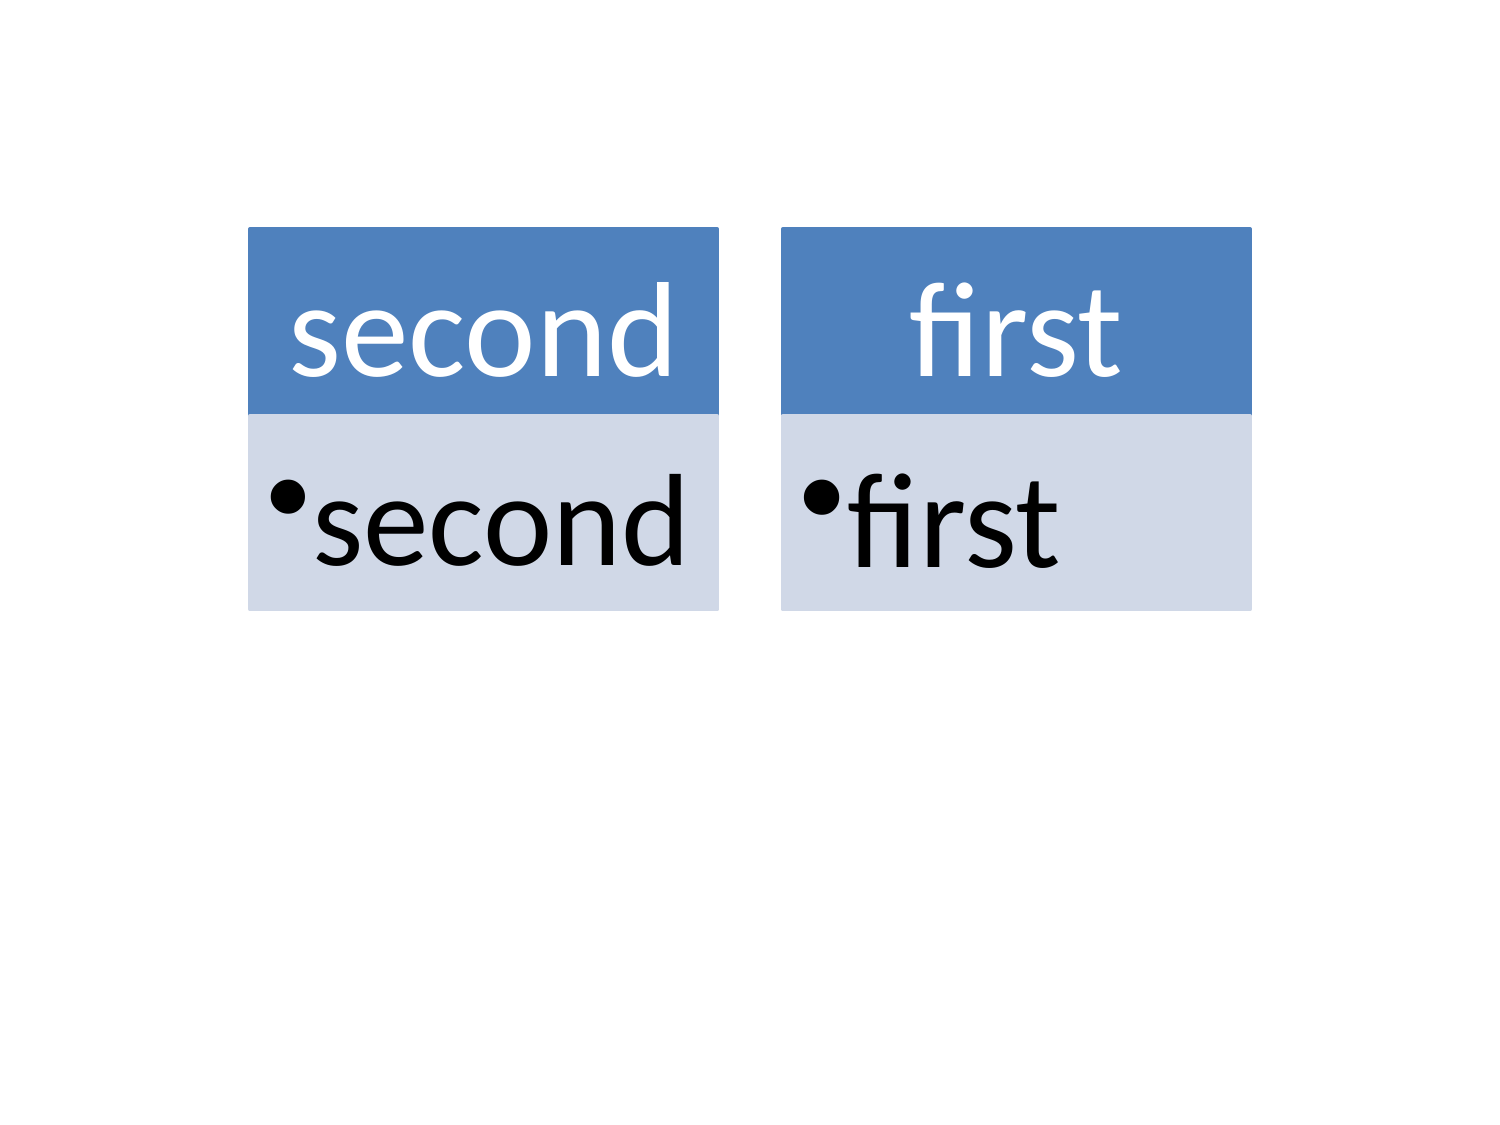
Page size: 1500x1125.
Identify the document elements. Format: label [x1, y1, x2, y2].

text_box [249, 228, 1251, 610]
